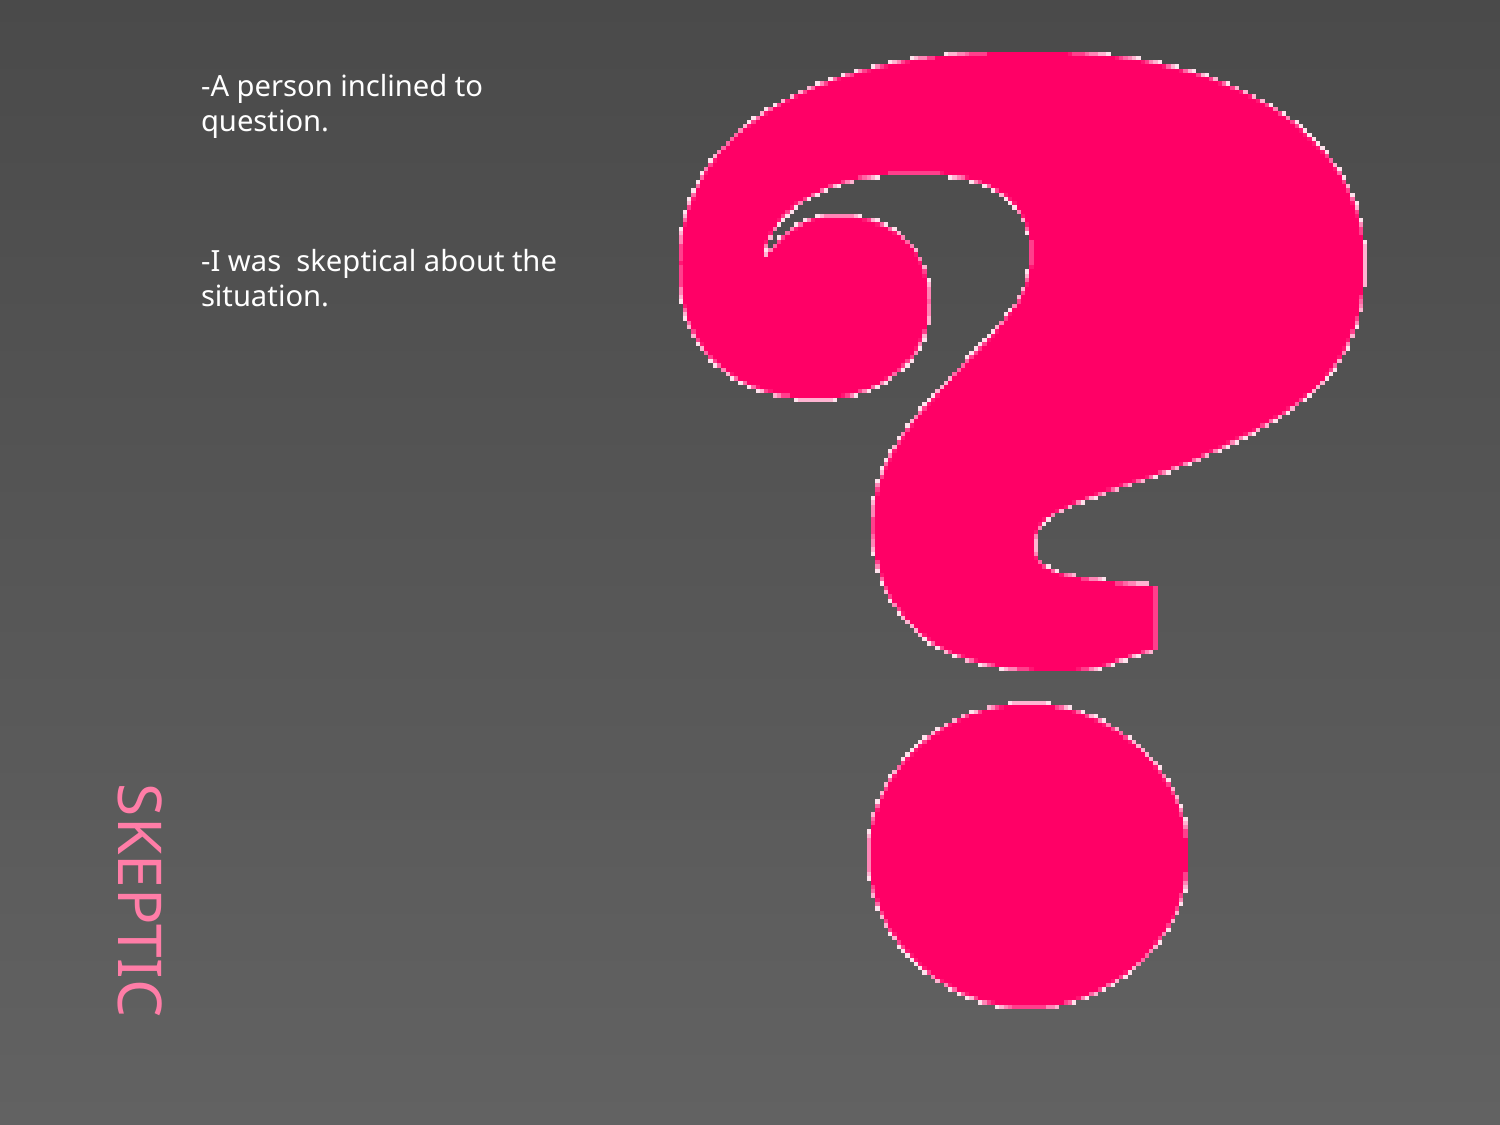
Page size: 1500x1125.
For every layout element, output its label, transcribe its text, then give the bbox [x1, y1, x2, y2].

title Skeptic [36, 60, 186, 1036]
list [598, 52, 1465, 1036]
list -A person inclined to question. -I was skeptical about the situation. [186, 60, 587, 1036]
